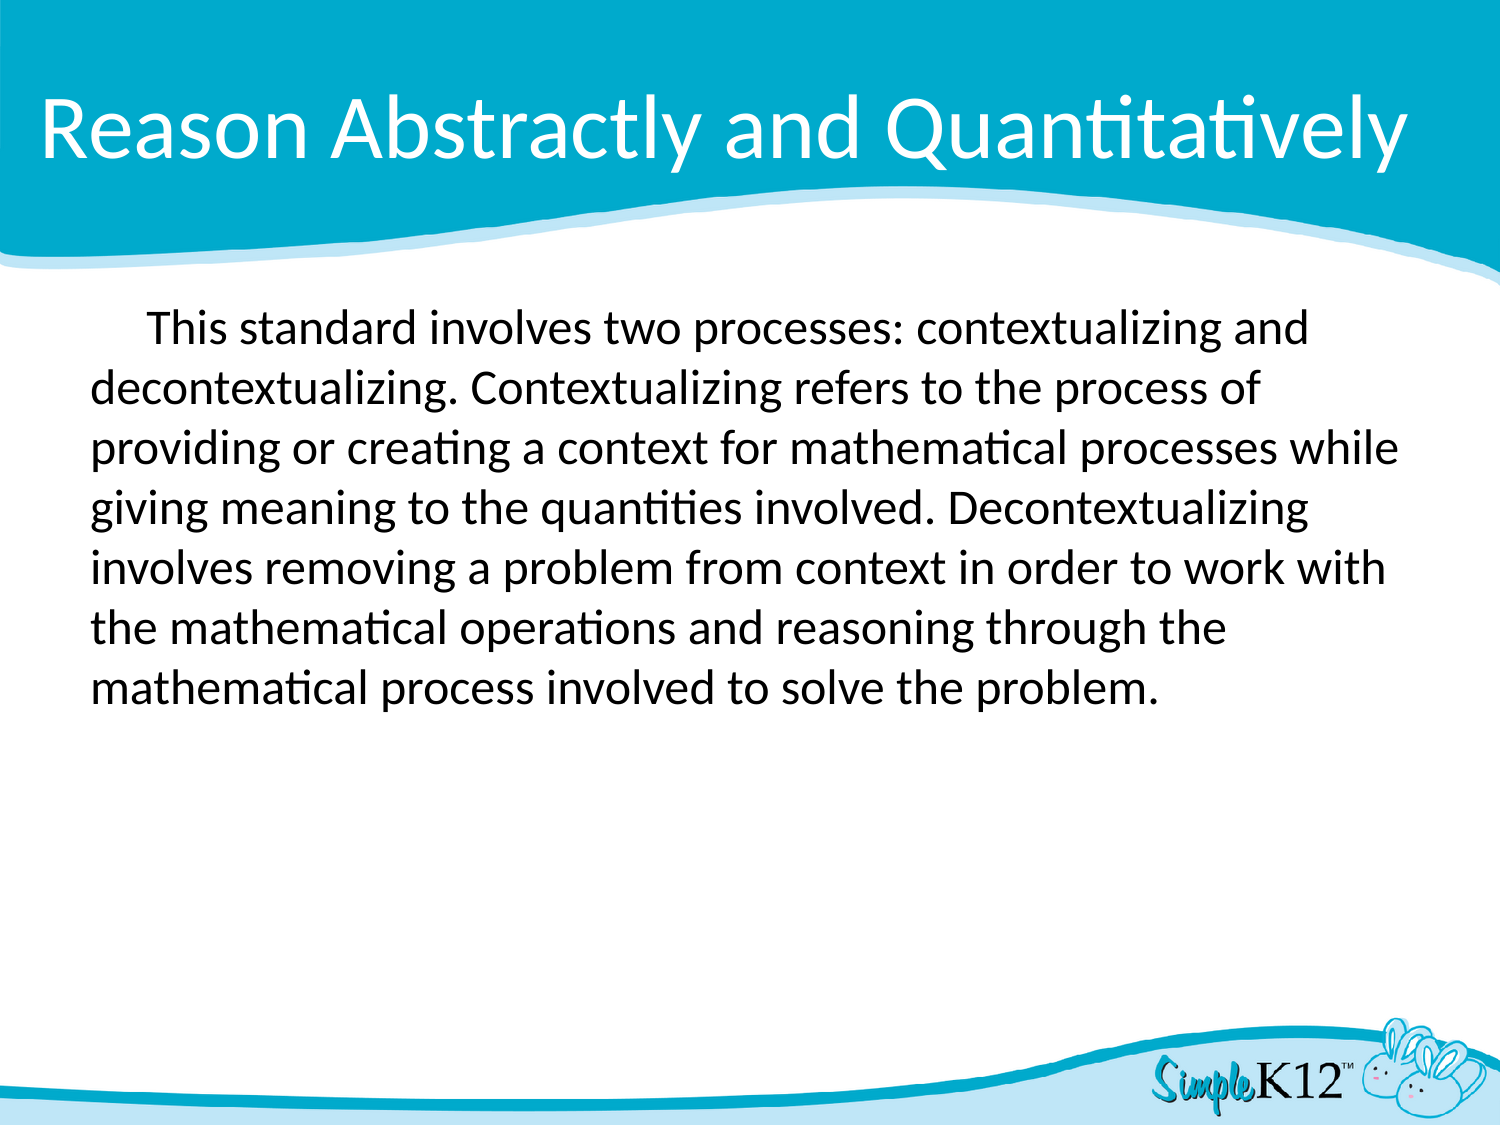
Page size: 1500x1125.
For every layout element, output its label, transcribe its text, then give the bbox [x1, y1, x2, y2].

title Reason Abstractly and Quantitatively [24, 0, 1450, 192]
picture [0, 0, 1500, 1125]
list This standard involves two processes: contextualizing and decontextualizing. Contextualizing refers to the process of providing or creating a context for mathematical processes while giving meaning to the quantities involved. Decontextualizing involves removing a problem from context in order to work with the mathematical operations and reasoning through the mathematical process involved to solve the problem. [75, 279, 1425, 948]
